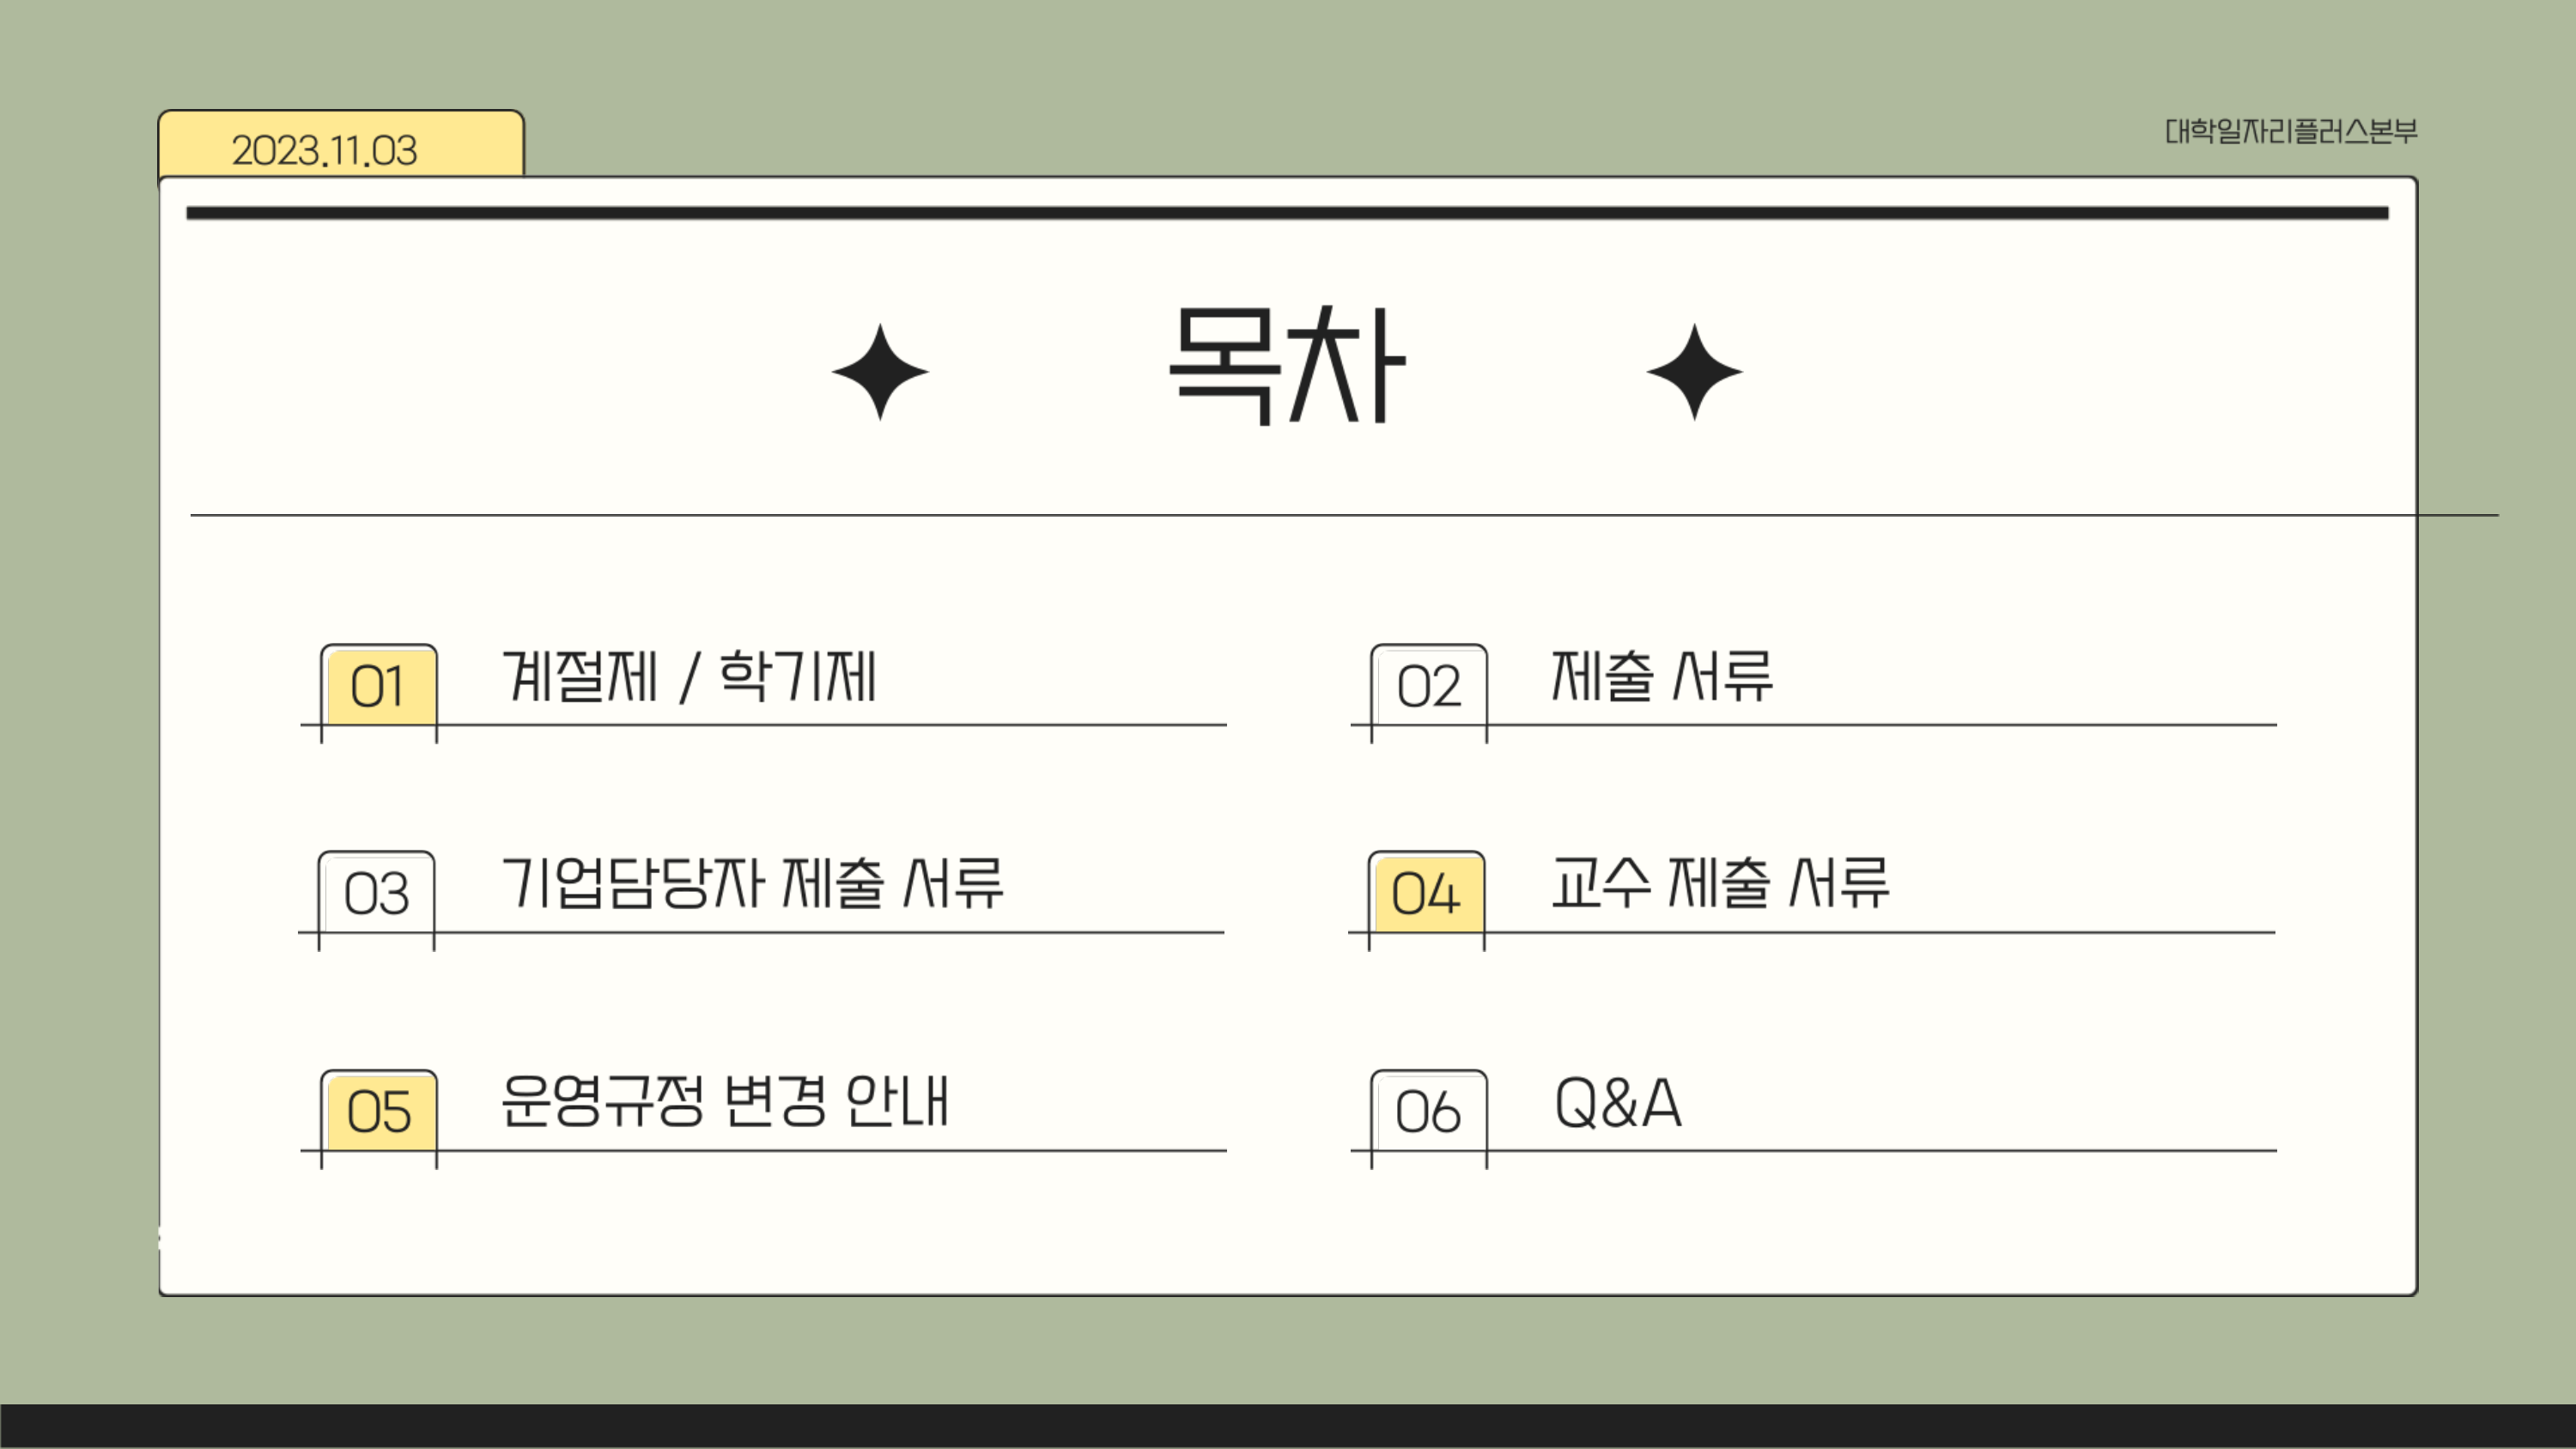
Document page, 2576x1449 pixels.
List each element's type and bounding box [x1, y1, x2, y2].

text_box [1948, 850, 2275, 952]
text_box [1856, 1404, 2576, 1449]
picture [131, 113, 1062, 1297]
text_box [1010, 1069, 1227, 1170]
text_box [933, 643, 1227, 745]
picture [1346, 838, 1527, 971]
text_box [157, 109, 526, 199]
text_box [191, 513, 2500, 517]
picture [1534, 1033, 1745, 1197]
text_box [831, 281, 1744, 473]
picture [1850, 100, 2454, 513]
picture [1534, 621, 1829, 775]
text_box [726, 0, 1850, 512]
text_box [1748, 1069, 2278, 1170]
text_box [726, 526, 1850, 1449]
picture [1534, 517, 2417, 1297]
picture [1348, 1056, 1528, 1189]
text_box [1832, 643, 2278, 745]
text_box [0, 1404, 720, 1449]
text_box [1066, 850, 1224, 952]
picture [1346, 630, 1529, 764]
